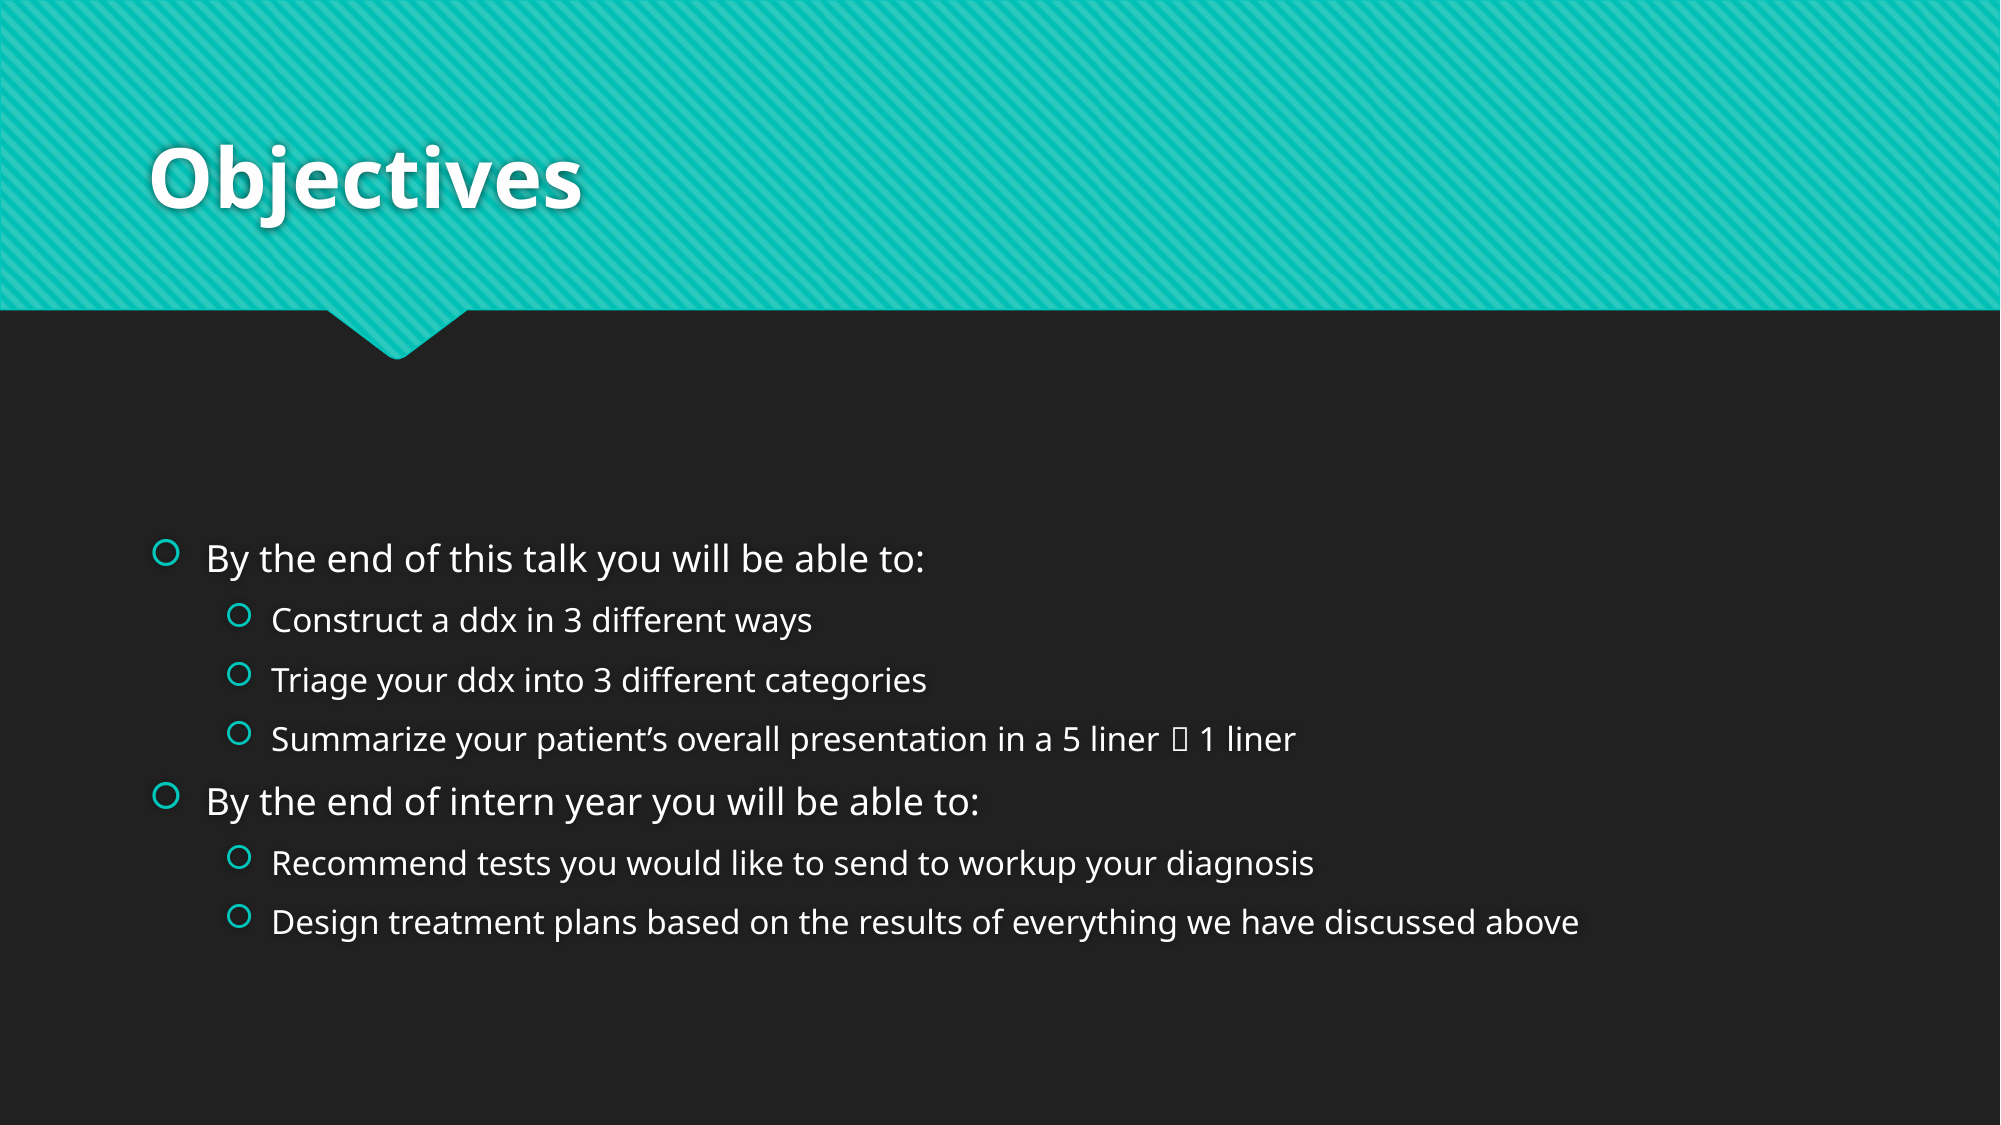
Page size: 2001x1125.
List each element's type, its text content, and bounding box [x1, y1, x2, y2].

list By the end of this talk you will be able to: Construct a ddx in 3 different ways Triage your ddx into 3 different categories Summarize your patient’s overall presentation in a 5 liner  1 liner By the end of intern year you will be able to: Recommend tests you would like to send to workup your diagnosis Design treatment plans based on the results of everything we have discussed above [134, 364, 1866, 1112]
title Objectives [132, 73, 1868, 233]
